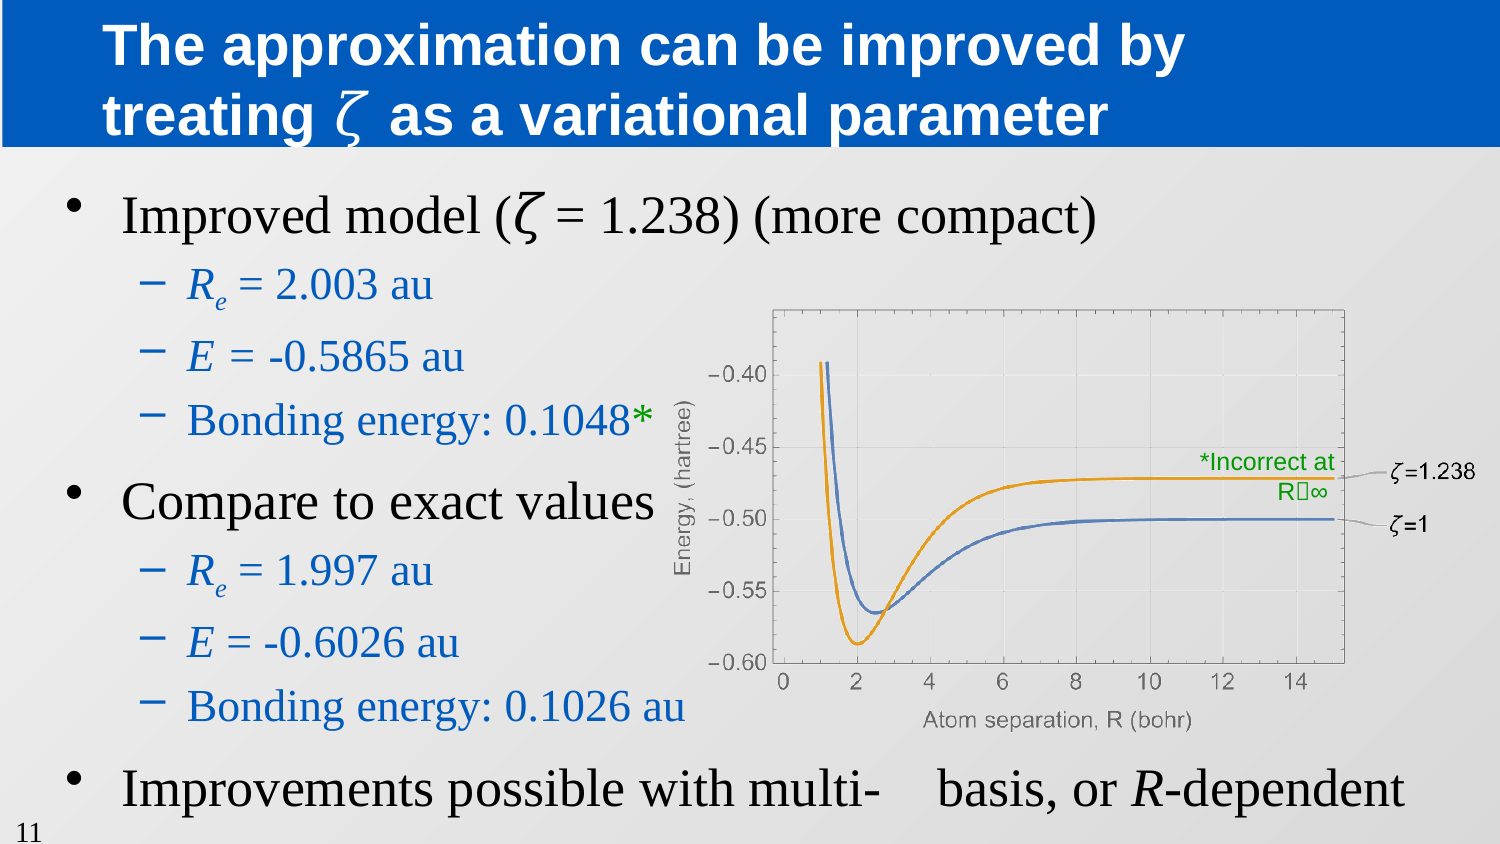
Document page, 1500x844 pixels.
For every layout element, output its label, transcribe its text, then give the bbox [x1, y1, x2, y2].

slide_number 11 [0, 806, 101, 844]
list Improved model (𝜁 = 1.238) (more compact) Re = 2.003 au E = -0.5865 au Bonding energy: 0.1048* Compare to exact values Re = 1.997 au E = -0.6026 au Bonding energy: 0.1026 au Improvements possible with multi-𝜁 basis, or R-dependent 𝜁 [49, 171, 1488, 760]
picture [669, 309, 1488, 736]
title The approximation can be improved by treating 𝜁 as a variational parameter [87, 0, 1363, 147]
